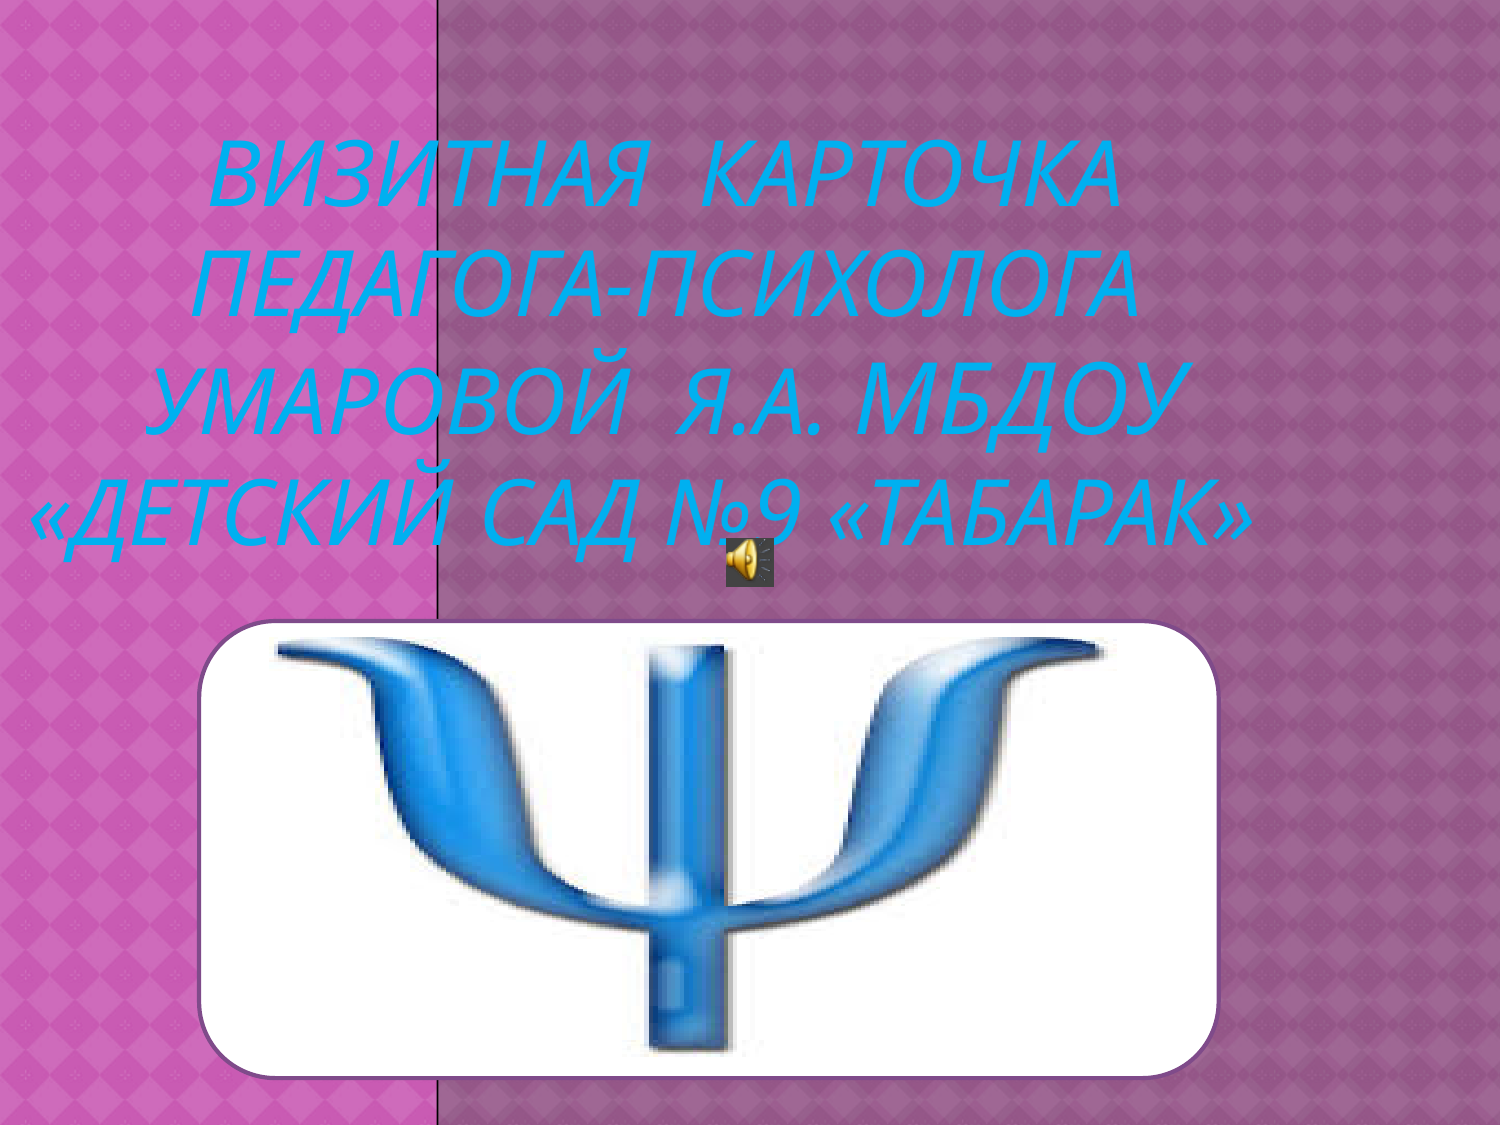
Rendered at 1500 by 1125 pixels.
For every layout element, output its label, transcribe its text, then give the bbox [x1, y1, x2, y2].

picture [198, 620, 1219, 1079]
title Визитная карточка педагога-психолога Умаровой Я.А. МБДОУ «Детский сад №9 «Табарак» [0, 93, 1332, 565]
picture [724, 537, 776, 588]
